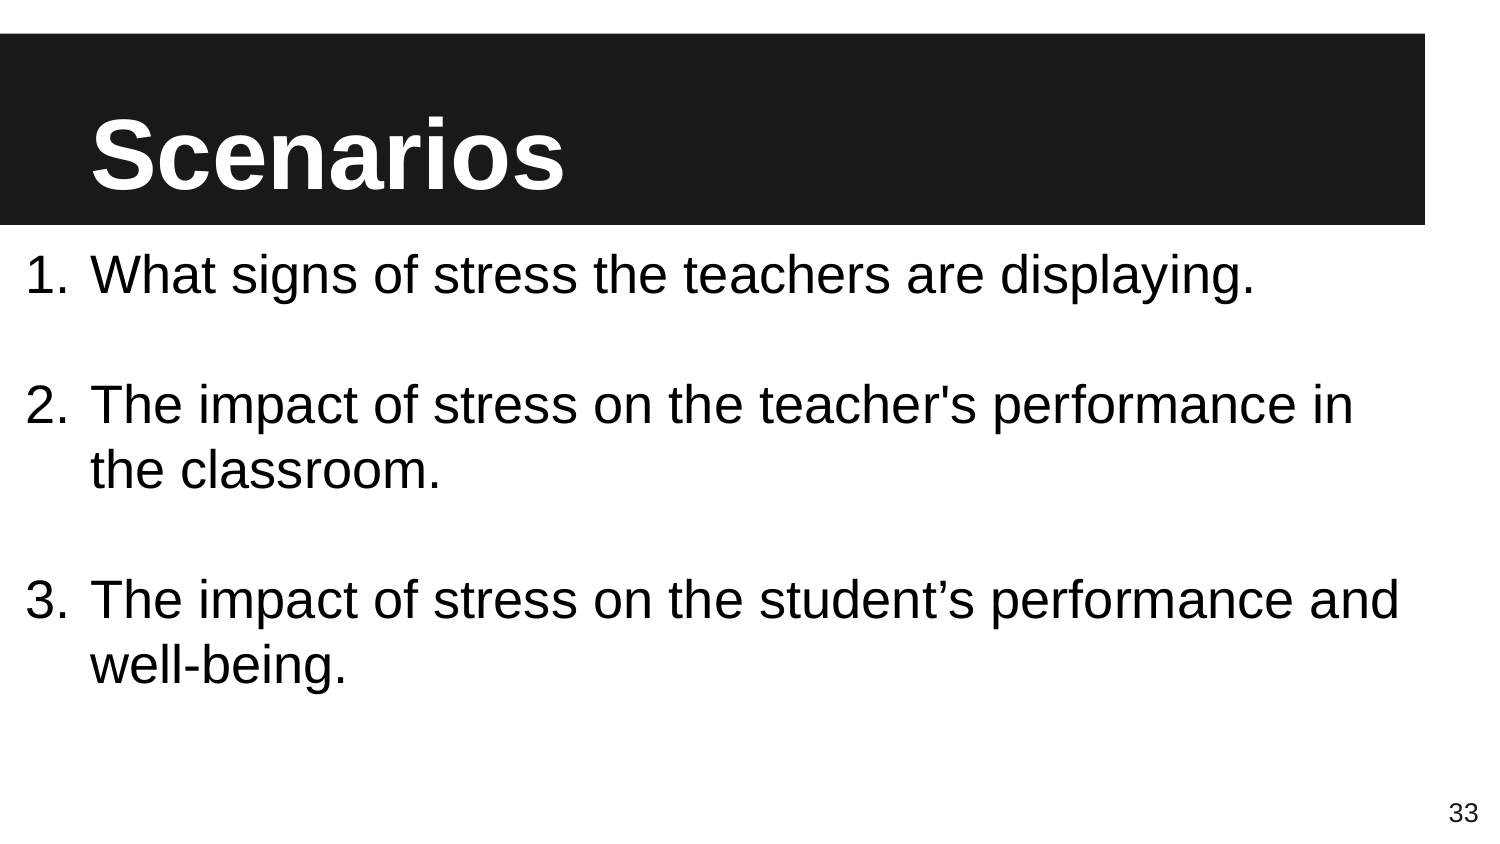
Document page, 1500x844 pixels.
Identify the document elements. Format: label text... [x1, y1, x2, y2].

slide_number 33 [1403, 779, 1494, 844]
list What signs of stress the teachers are displaying. The impact of stress on the teacher's performance in the classroom. The impact of stress on the student’s performance and well-being. [0, 224, 1425, 831]
title Scenarios [75, 58, 1425, 224]
